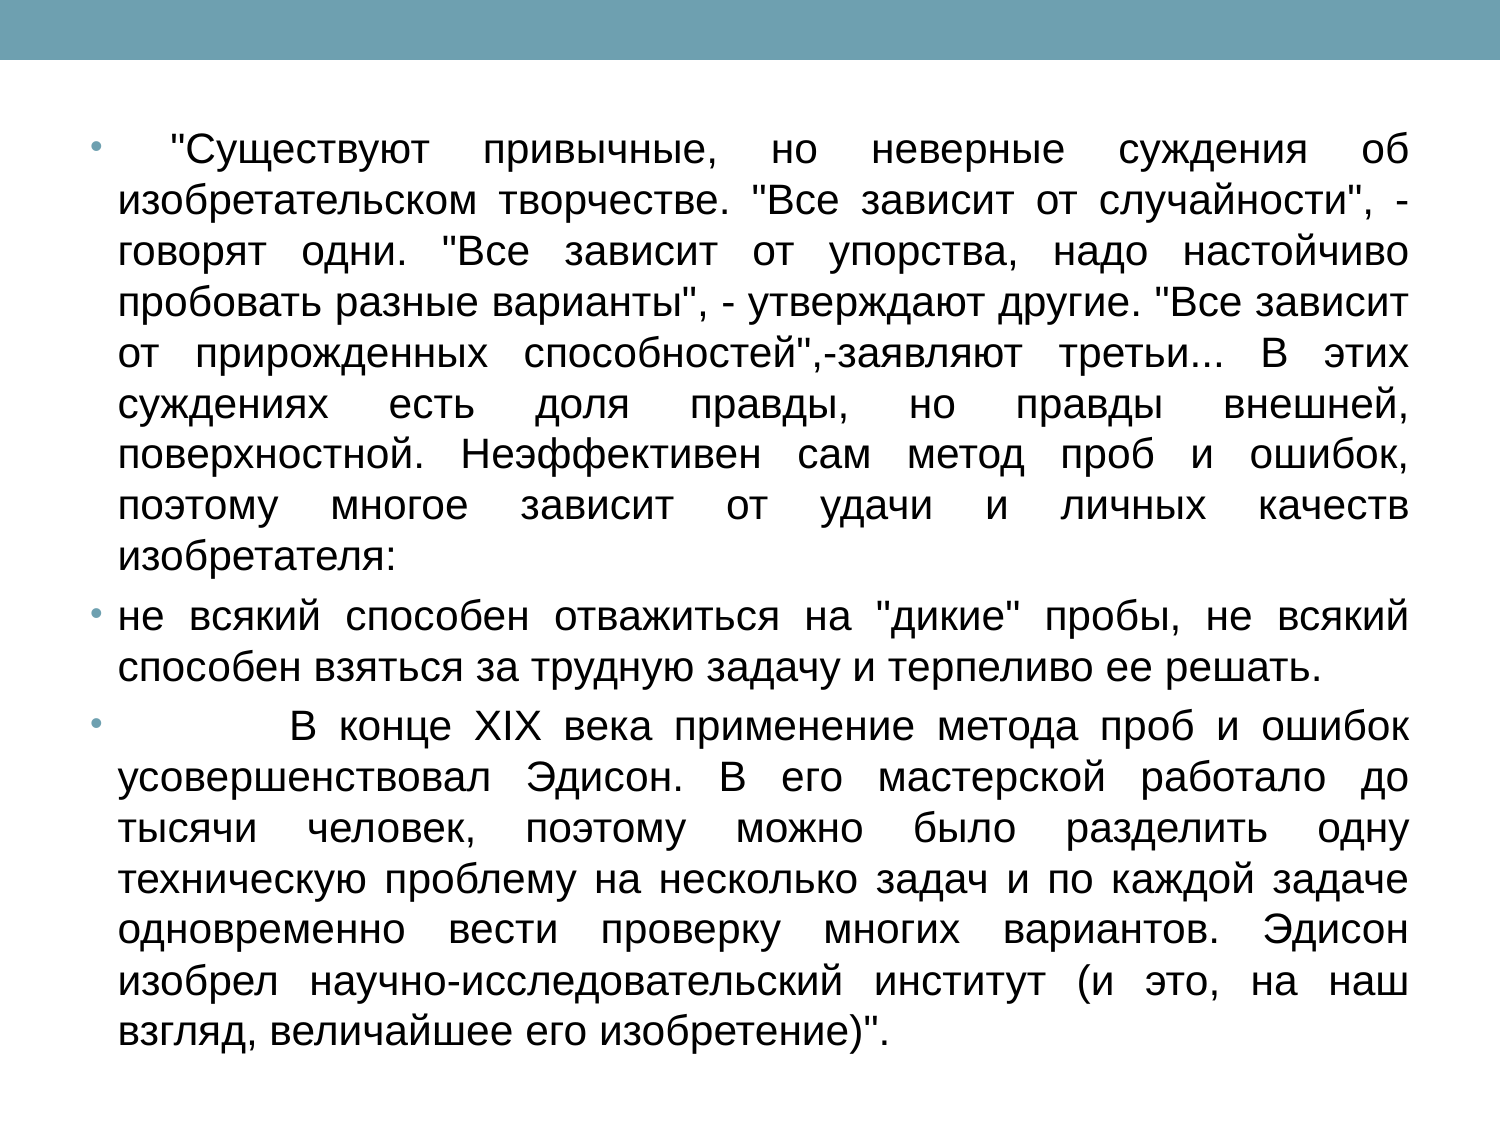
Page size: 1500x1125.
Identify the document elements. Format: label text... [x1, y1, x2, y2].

list "Существуют привычные, но неверные суждения об изобретательском творчестве. "Все зависит от случайности", - говорят одни. "Все зависит от упорства, надо настойчиво пробовать разные варианты", - утверждают другие. "Все зависит от прирожденных способностей",-заявляют третьи... В этих суждениях есть доля правды, но правды внешней, поверхностной. Неэффективен сам метод проб и ошибок, поэтому многое зависит от удачи и личных качеств изобретателя: не всякий способен отважиться на "дикие" пробы, не всякий способен взяться за трудную задачу и терпеливо ее решать. В конце XIX века применение метода проб и ошибок усовершенствовал Эдисон. В его мастерской работало до тысячи человек, поэтому можно было разделить одну техническую проблему на несколько задач и по каждой задаче одновременно вести проверку многих вариантов. Эдисон изобрел научно-исследовательский институт (и это, на наш взгляд, величайшее его изобретение)". [75, 113, 1425, 1063]
